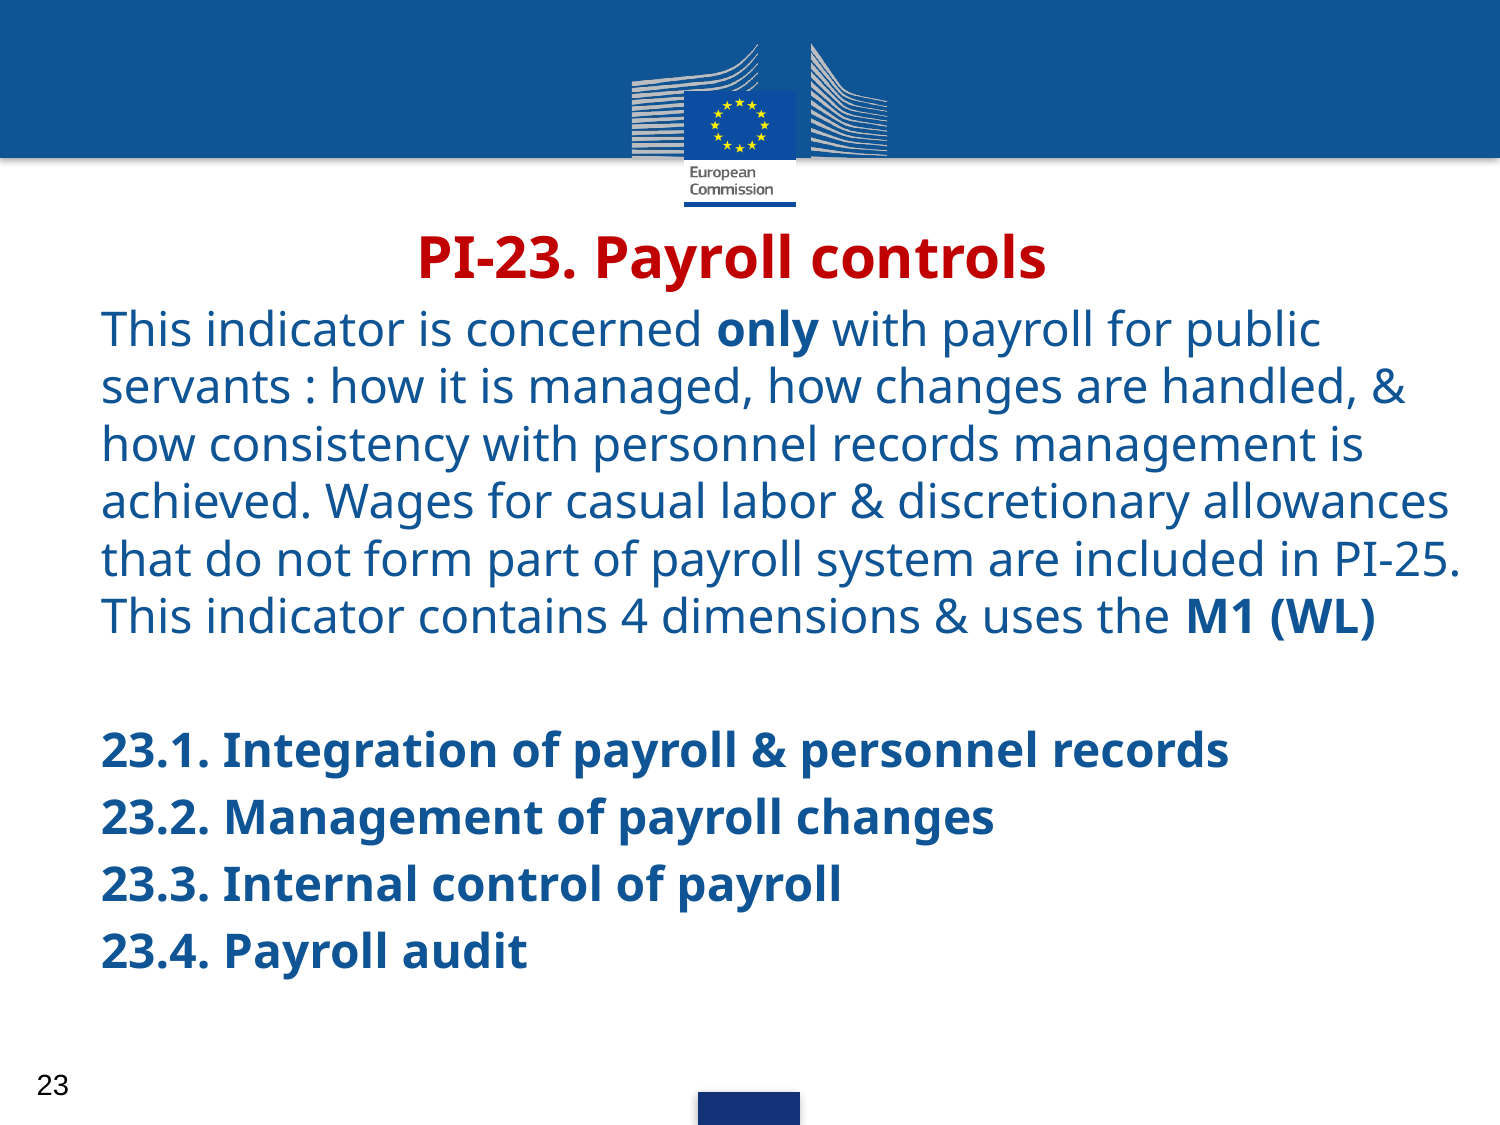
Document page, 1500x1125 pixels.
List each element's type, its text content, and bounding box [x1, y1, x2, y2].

slide_number 23 [0, 1058, 85, 1125]
list This indicator is concerned only with payroll for public servants : how it is managed, how changes are handled, & how consistency with personnel records management is achieved. Wages for casual labor & discretionary allowances that do not form part of payroll system are included in PI-25. This indicator contains 4 dimensions & uses the M1 (WL) 23.1. Integration of payroll & personnel records 23.2. Management of payroll changes 23.3. Internal control of payroll 23.4. Payroll audit [29, 290, 1500, 988]
title PI-23. Payroll controls [64, 219, 1415, 290]
